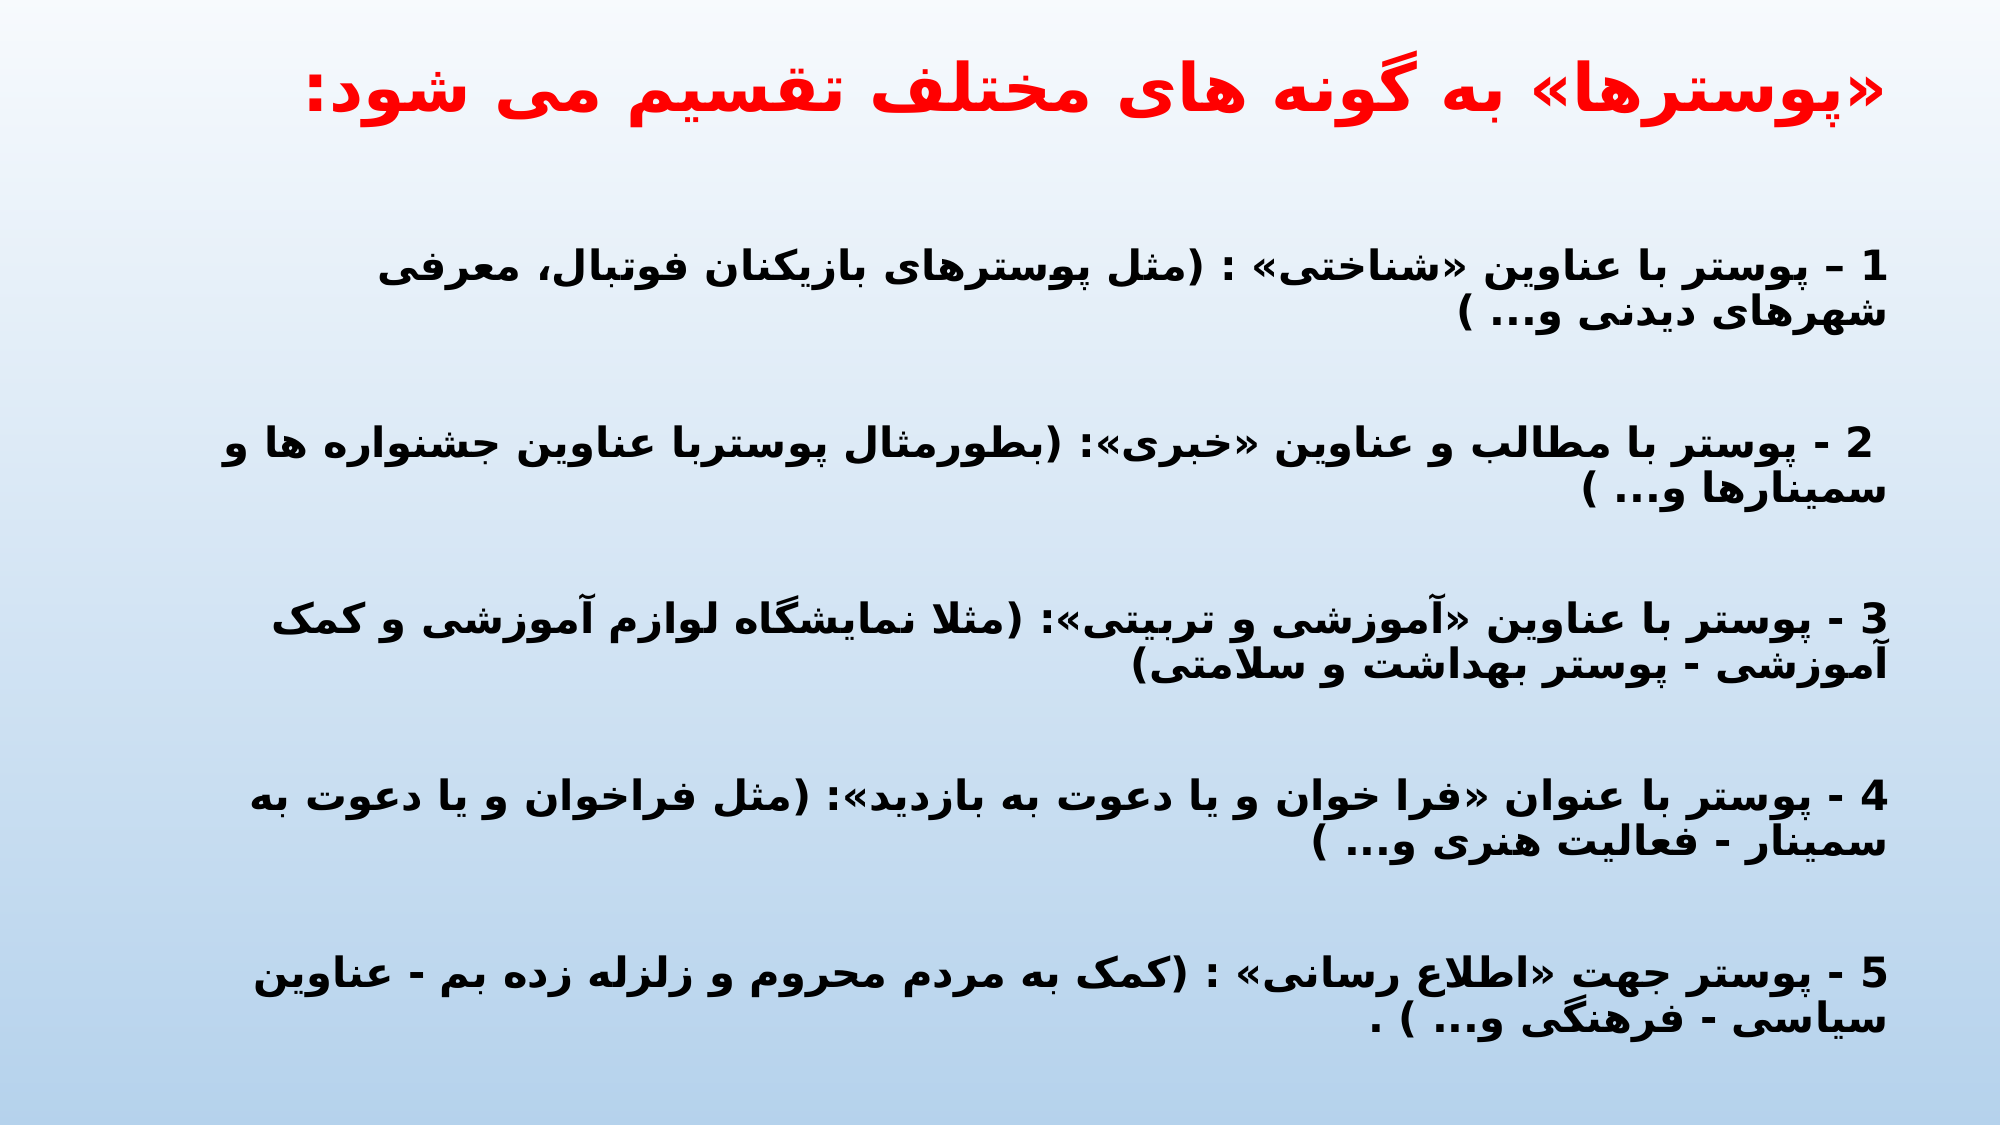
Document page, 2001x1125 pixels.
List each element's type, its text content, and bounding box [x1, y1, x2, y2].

title «پوسترها» به گونه های مختلف تقسیم می شود: [179, 57, 1904, 166]
list 1 – پوستر با عناوین «شناختی» : (مثل پوسترهای بازیکنان فوتبال، معرفی شهرهای دیدنی و... ) 2 - پوستر با مطالب و عناوین «خبری»: (بطورمثال پوستربا عناوین جشنواره ها و سمینارها و... ) 3 - پوستر با عناوین «آموزشی و تربیتی»: (مثلا نمایشگاه لوازم آموزشی و کمک آموزشی - پوستر بهداشت و سلامتی) 4 - پوستر با عنوان «فرا خوان و یا دعوت به بازدید»: (مثل فراخوان و یا دعوت به سمینار - فعالیت هنری و... ) 5 - پوستر جهت «اطلاع رسانی» : (کمک به مردم محروم و زلزله زده بم - عناوین سیاسی - فرهنگی و... ) . 6 - پوستر با موضوع «اقتصاد و تجارت» : (پوستربرای فعا لیت های تجاری مثل عطرها - پوشاک - فروش فوق العاده محصولات یک موسسه - تبلیغ ساعت های... ) . [179, 166, 1904, 1090]
